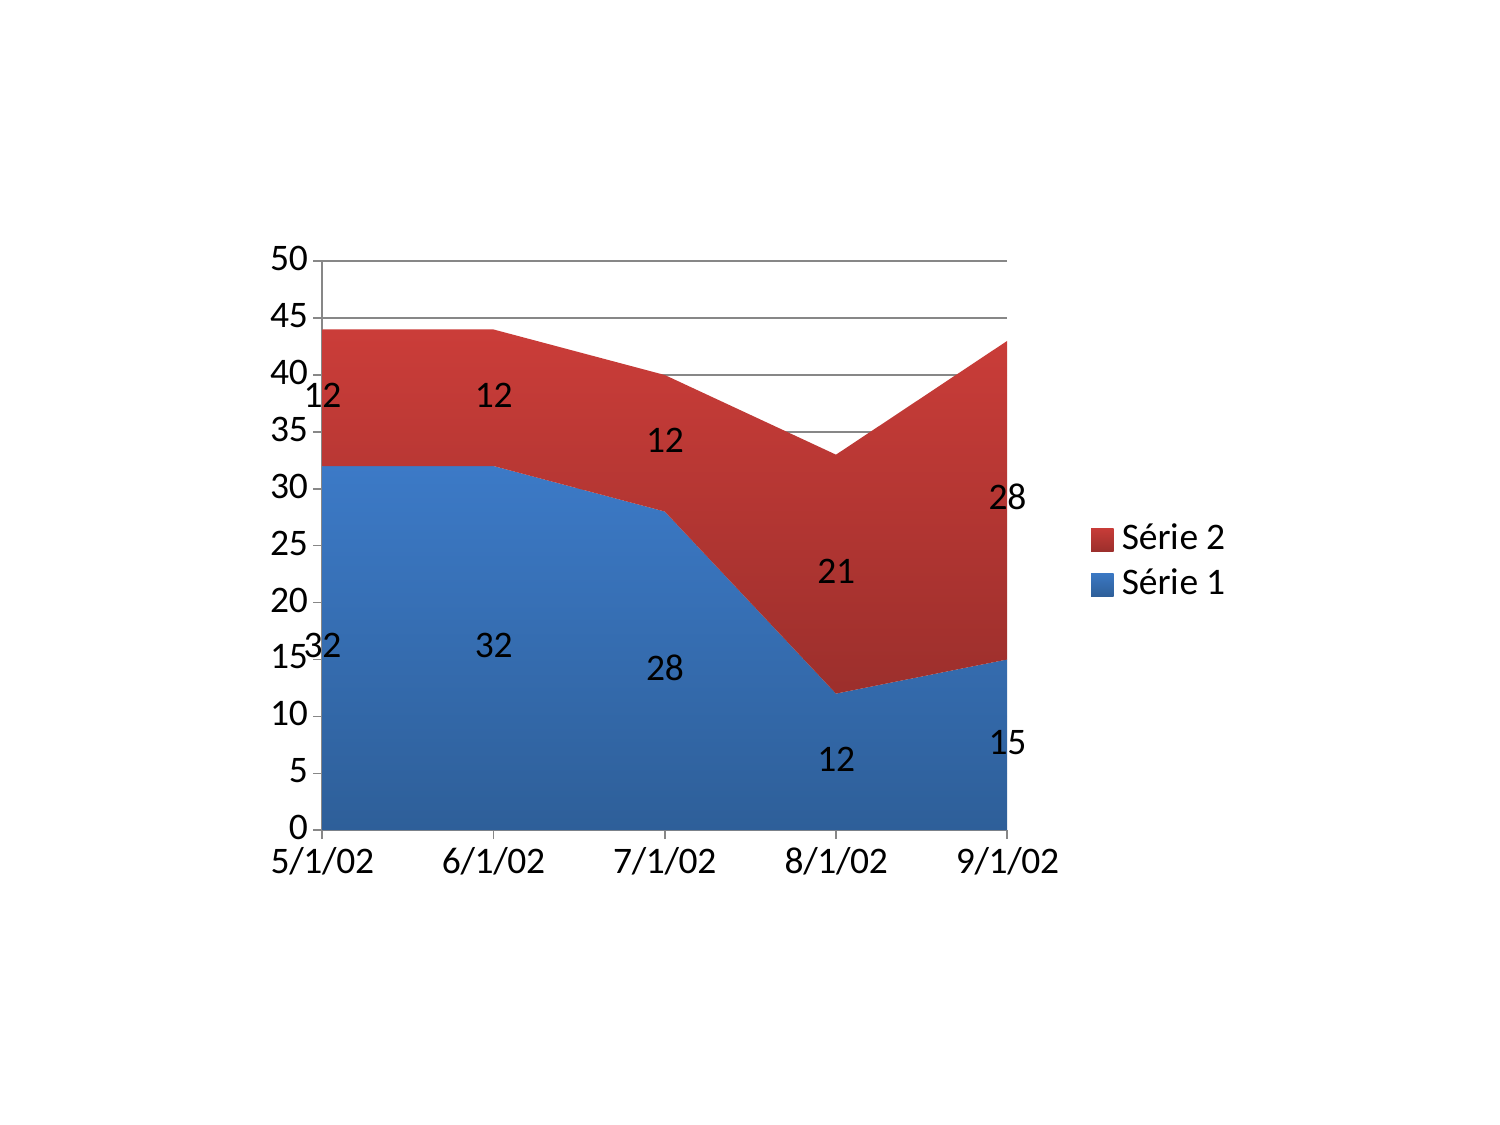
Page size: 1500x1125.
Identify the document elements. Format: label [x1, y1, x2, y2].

chart [249, 228, 1251, 897]
